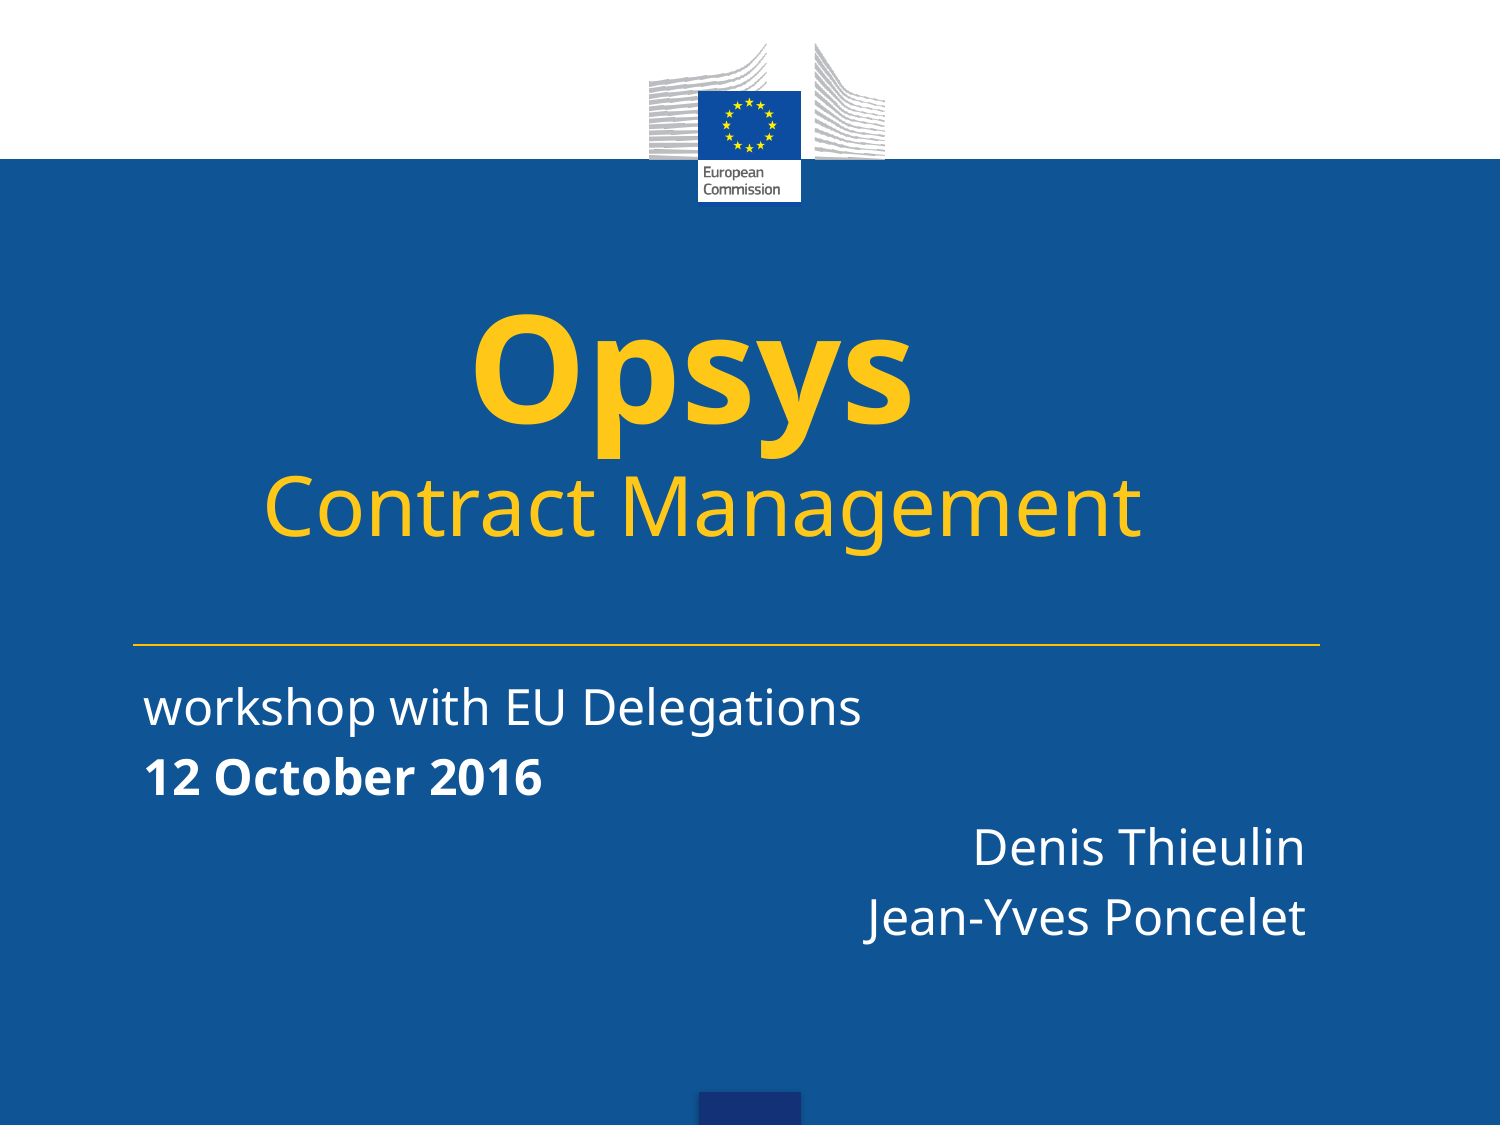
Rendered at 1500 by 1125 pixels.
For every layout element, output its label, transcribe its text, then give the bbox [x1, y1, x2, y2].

subtitle workshop with EU Delegations 12 October 2016 Denis Thieulin Jean-Yves Poncelet [128, 667, 1322, 952]
title Opsys Contract Management [29, 398, 1377, 529]
